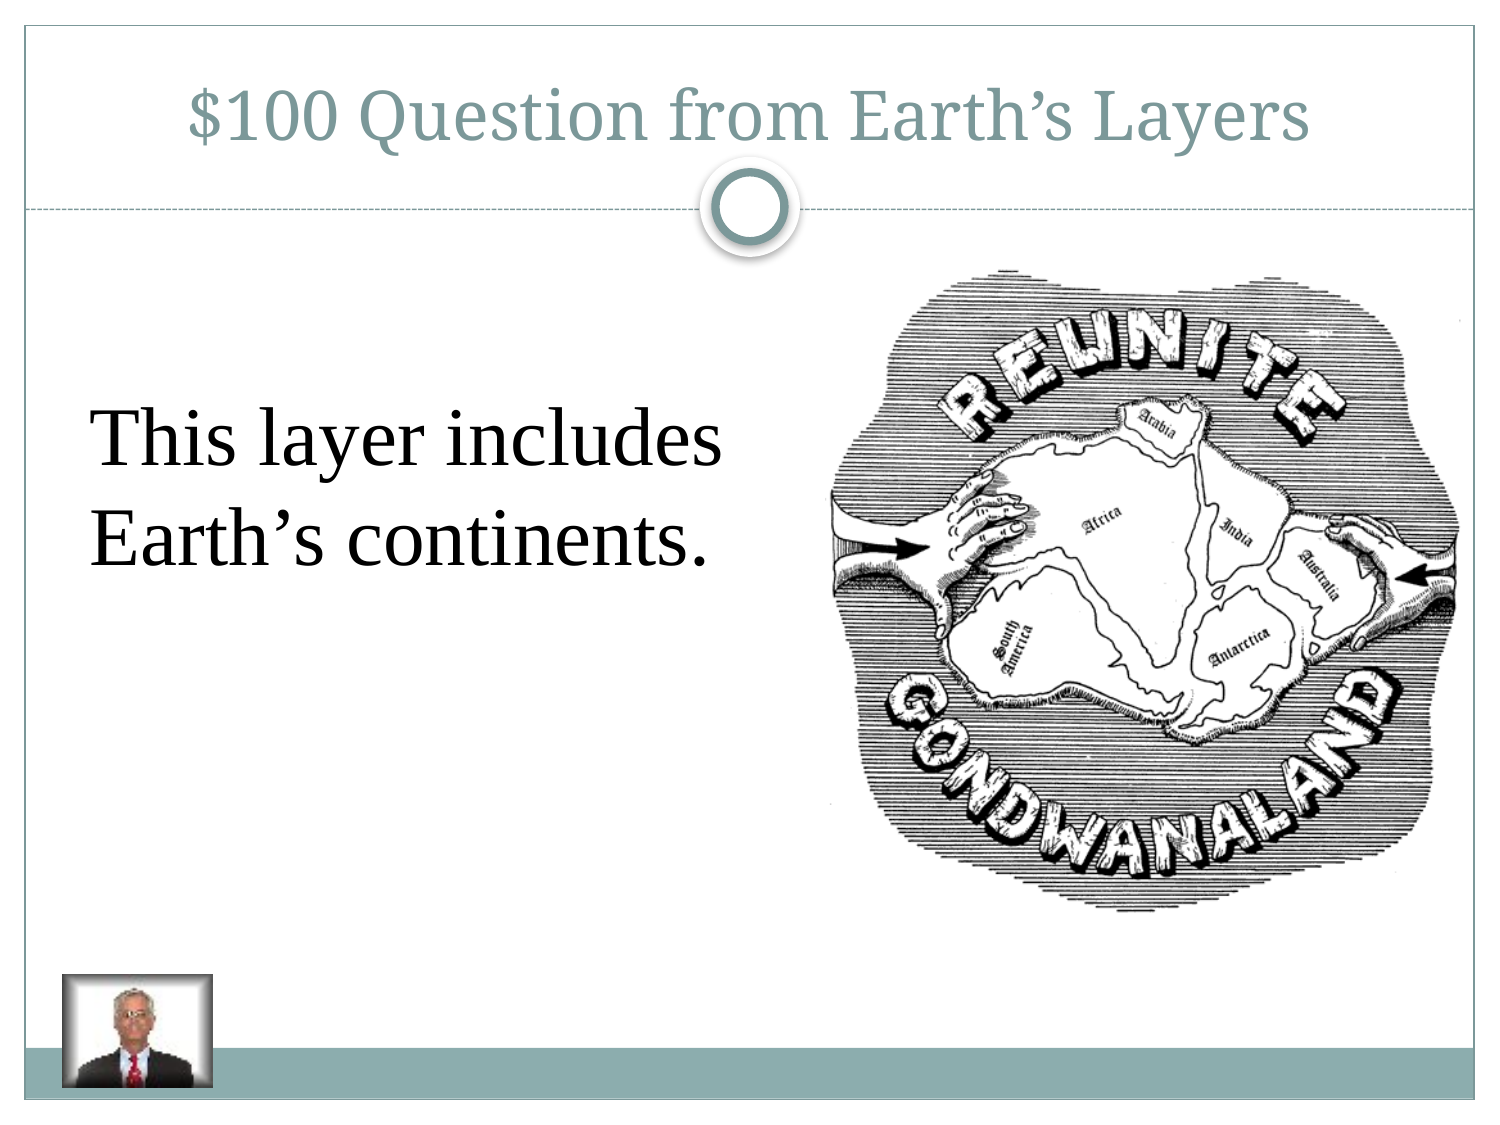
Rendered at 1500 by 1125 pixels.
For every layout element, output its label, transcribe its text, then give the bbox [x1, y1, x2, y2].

picture [62, 974, 213, 1088]
text_box This layer includes Earth’s continents. [74, 374, 817, 590]
picture [824, 262, 1467, 924]
title $100 Question from Earth’s Layers [49, 37, 1450, 162]
